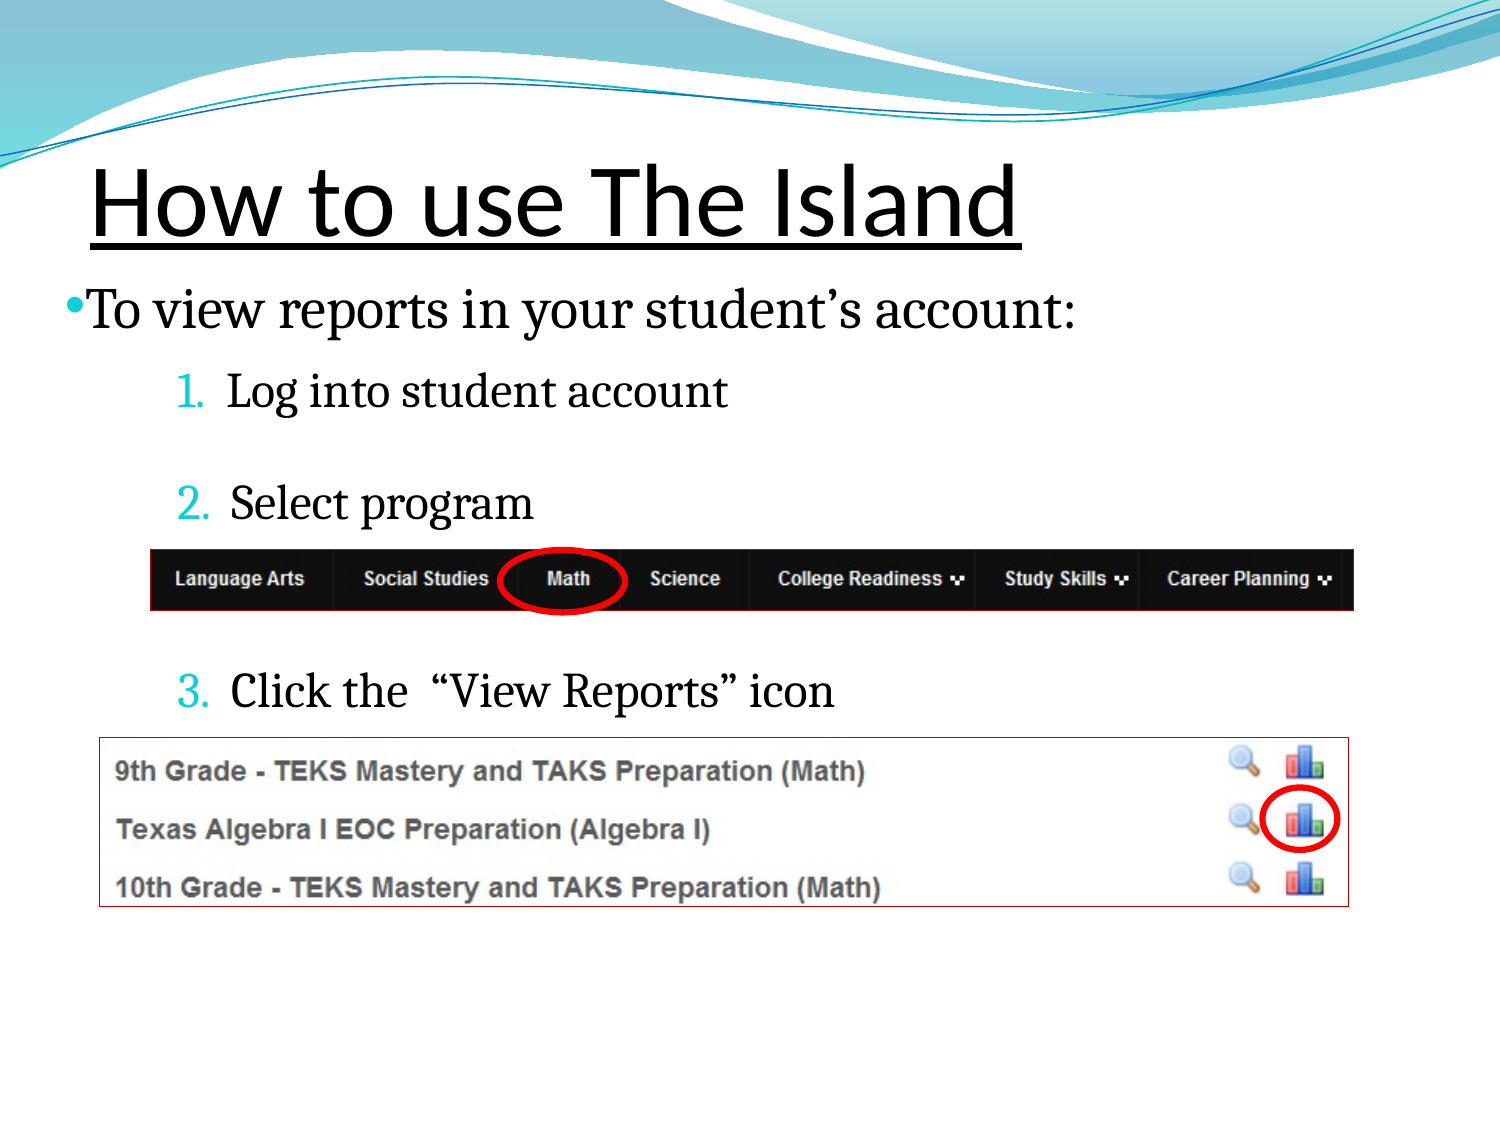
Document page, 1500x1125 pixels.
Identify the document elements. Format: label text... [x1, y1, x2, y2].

text_box How to use The Island [74, 125, 1425, 313]
picture [149, 549, 1354, 612]
text_box 2. Select program [162, 462, 788, 538]
text_box 3. Click the “View Reports” icon [162, 649, 988, 725]
text_box To view reports in your student’s account: [49, 262, 1188, 348]
picture [99, 737, 1349, 907]
text_box 1. Log into student account [162, 349, 788, 425]
